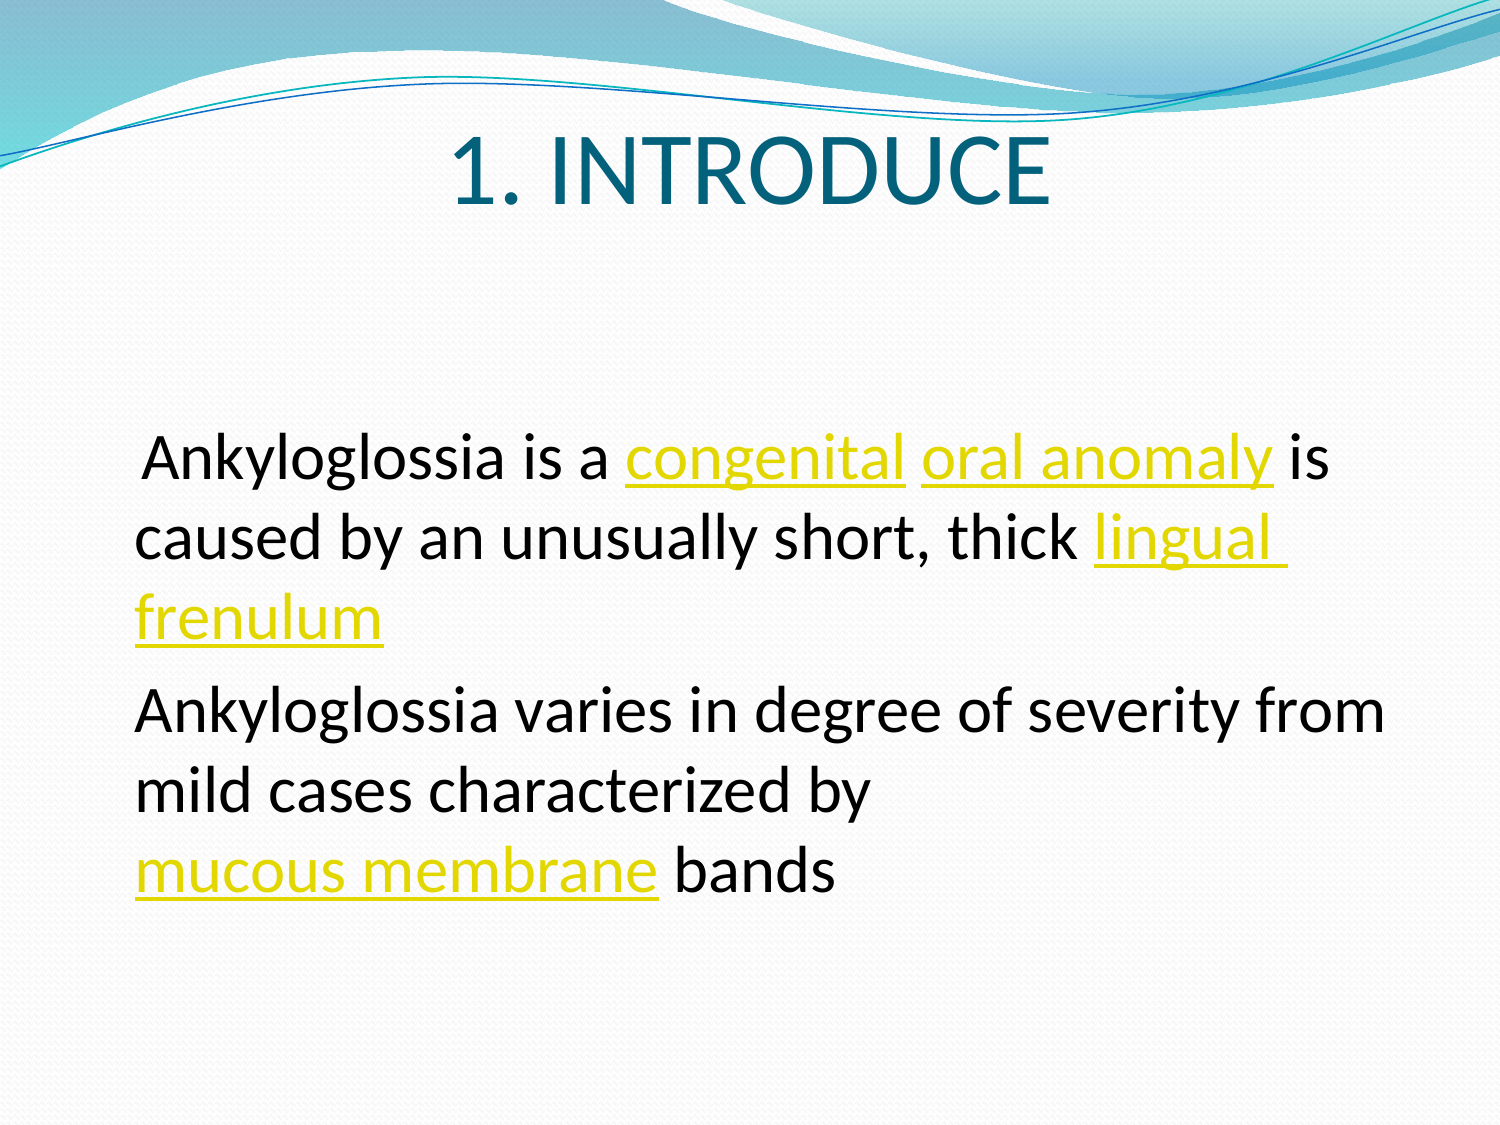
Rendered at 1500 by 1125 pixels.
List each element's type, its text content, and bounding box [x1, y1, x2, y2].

title 1. INTRODUCE [75, 37, 1425, 225]
list Ankyloglossia is a congenital oral anomaly is caused by an unusually short, thick lingual frenulum Ankyloglossia varies in degree of severity from mild cases characterized by mucous membrane bands [75, 404, 1425, 1125]
